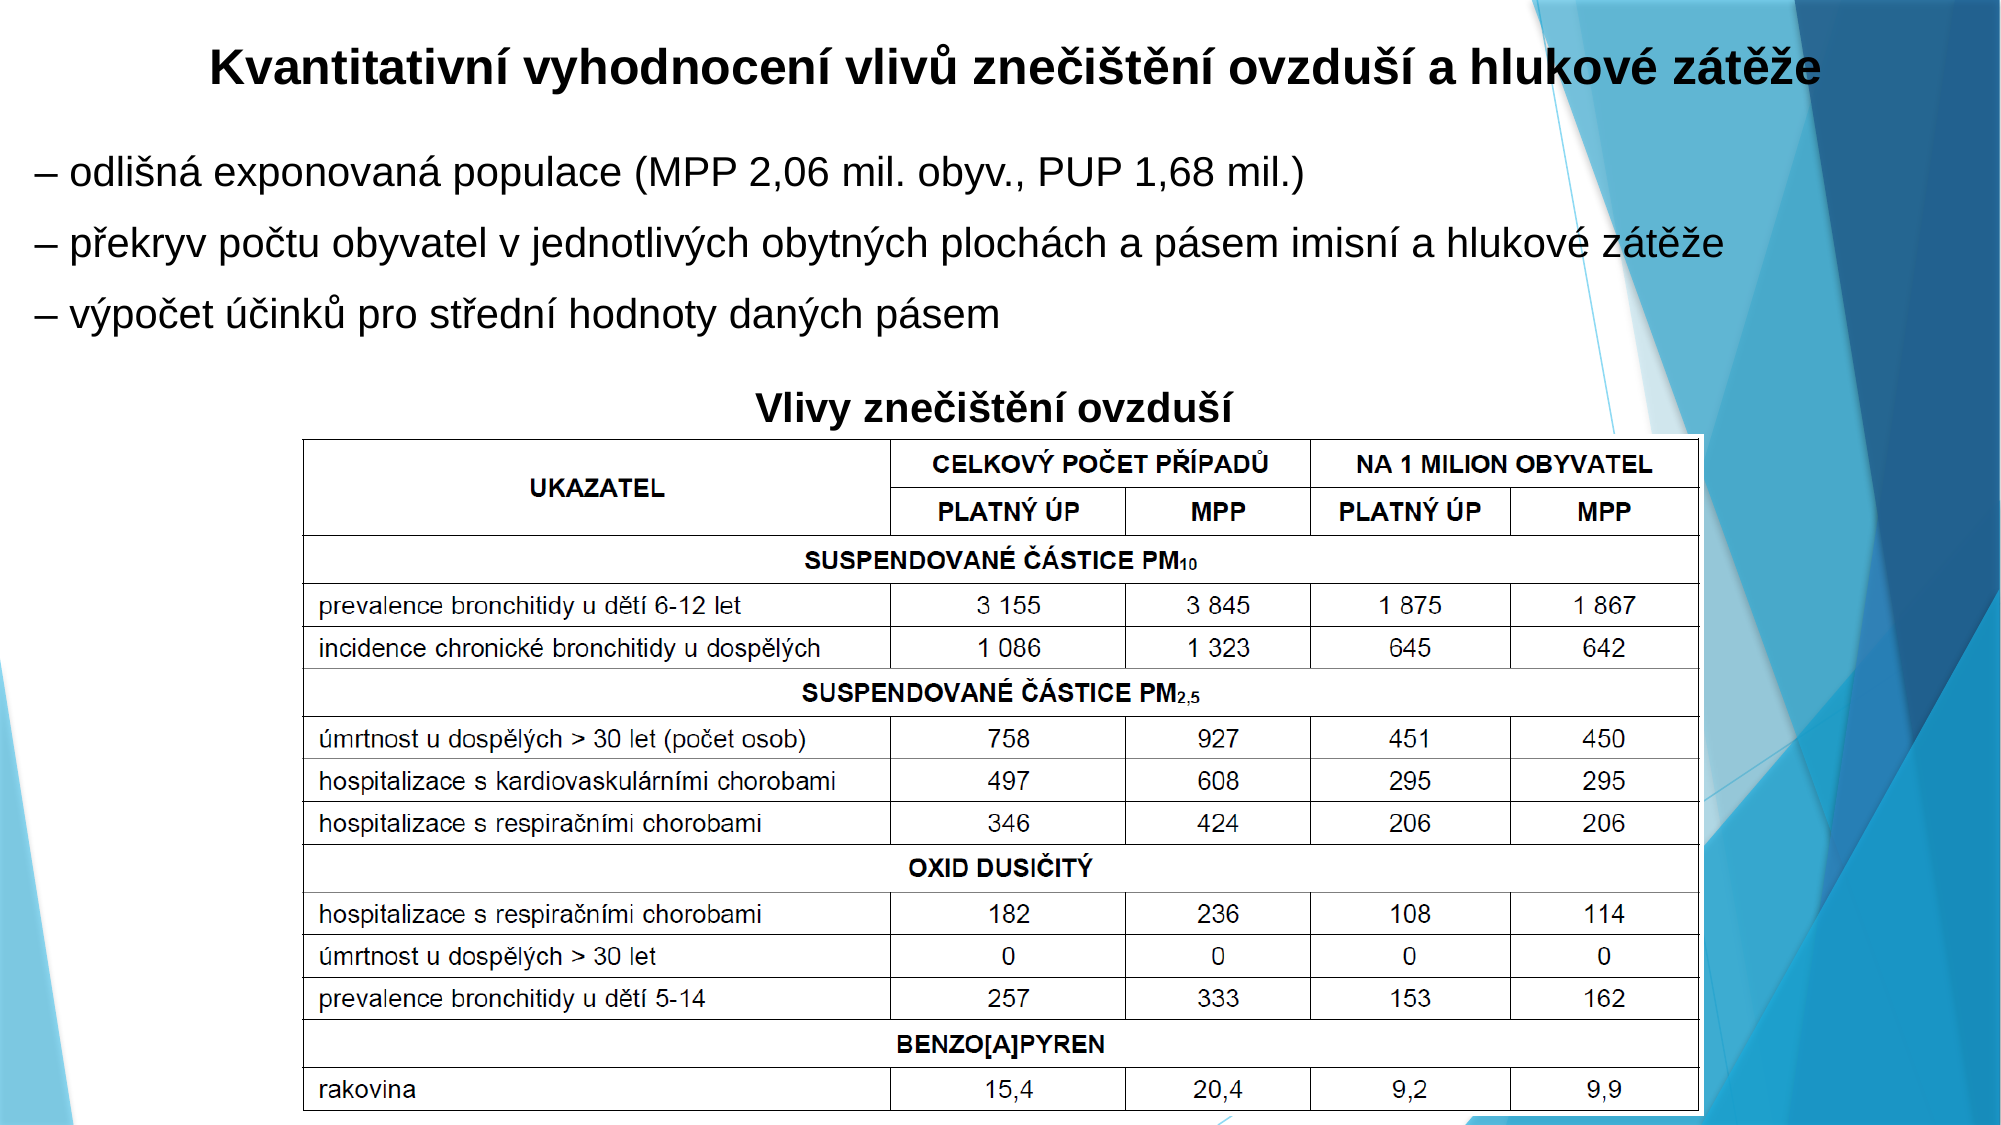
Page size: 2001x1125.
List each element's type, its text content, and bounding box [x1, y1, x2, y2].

list – odlišná exponovaná populace (MPP 2,06 mil. obyv., PUP 1,68 mil.) – překryv počtu obyvatel v jednotlivých obytných plochách a pásem imisní a hlukové zátěže – výpočet účinků pro střední hodnoty daných pásem [19, 137, 1981, 1106]
picture [295, 433, 1705, 1117]
text_box Vlivy znečištění ovzduší [739, 373, 1261, 432]
title Kvantitativní vyhodnocení vlivů znečištění ovzduší a hlukové zátěže [48, 26, 1986, 133]
